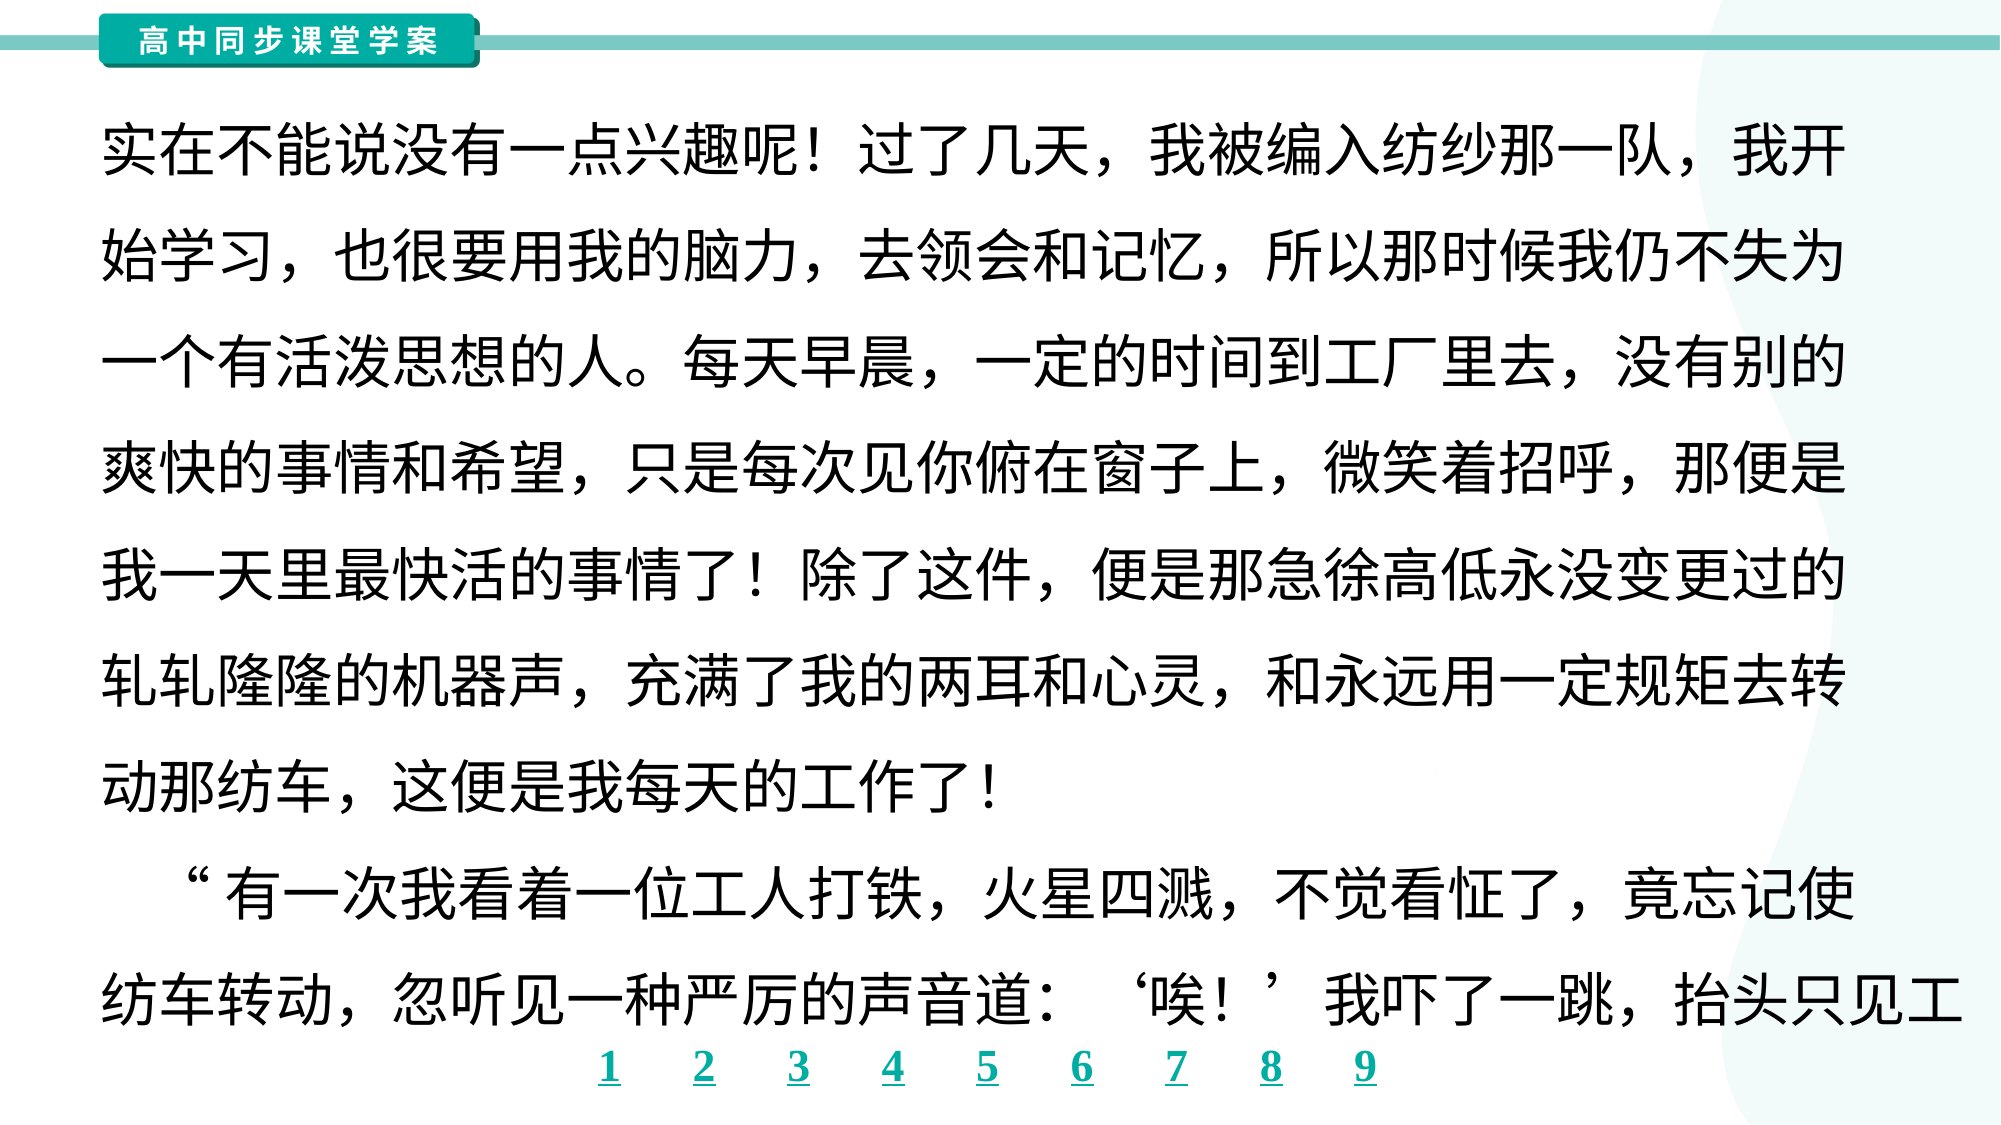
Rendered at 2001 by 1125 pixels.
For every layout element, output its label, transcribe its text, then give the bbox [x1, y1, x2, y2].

text_box 实在不能说没有一点兴趣呢！过了几天，我被编入纺纱那一队，我开 始学习，也很要用我的脑力，去领会和记忆，所以那时候我仍不失为 一个有活泼思想的人。每天早晨，一定的时间到工厂里去，没有别的 爽快的事情和希望，只是每次见你俯在窗子上，微笑着招呼，那便是 我一天里最快活的事情了！除了这件，便是那急徐高低永没变更过的 轧轧隆隆的机器声，充满了我的两耳和心灵，和永远用一定规矩去转 动那纺车，这便是我每天的工作了！ “有一次我看着一位工人打铁，火星四溅，不觉看怔了，竟忘记使 纺车转动，忽听见一种严厉的声音道：‘唉！’我吓了一跳，抬头只见工 [100, 76, 1899, 1033]
picture [0, 0, 2000, 1125]
